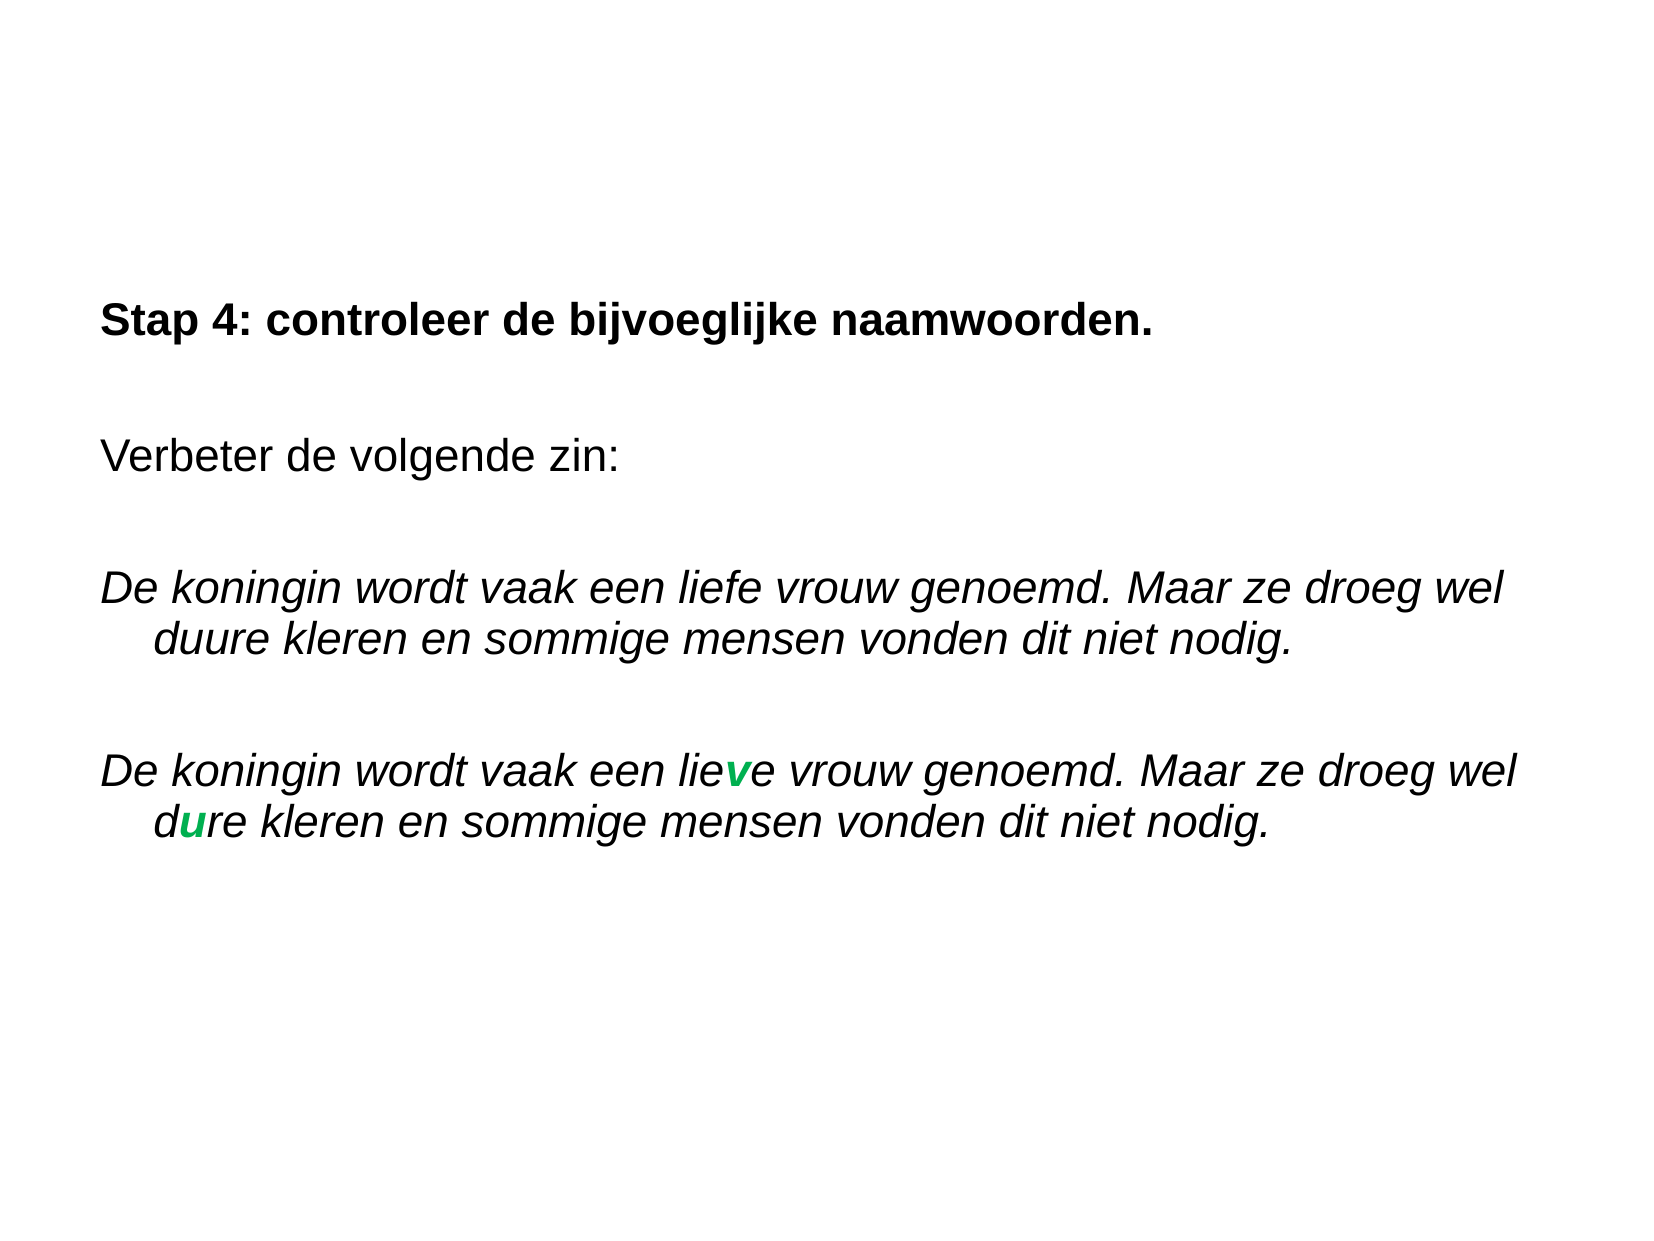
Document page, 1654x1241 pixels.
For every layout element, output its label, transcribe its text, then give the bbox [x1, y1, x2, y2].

list Stap 4: controleer de bijvoeglijke naamwoorden. Verbeter de volgende zin: De koningin wordt vaak een liefe vrouw genoemd. Maar ze droeg wel duure kleren en sommige mensen vonden dit niet nodig. De koningin wordt vaak een lieve vrouw genoemd. Maar ze droeg wel dure kleren en sommige mensen vonden dit niet nodig. [82, 290, 1538, 1010]
